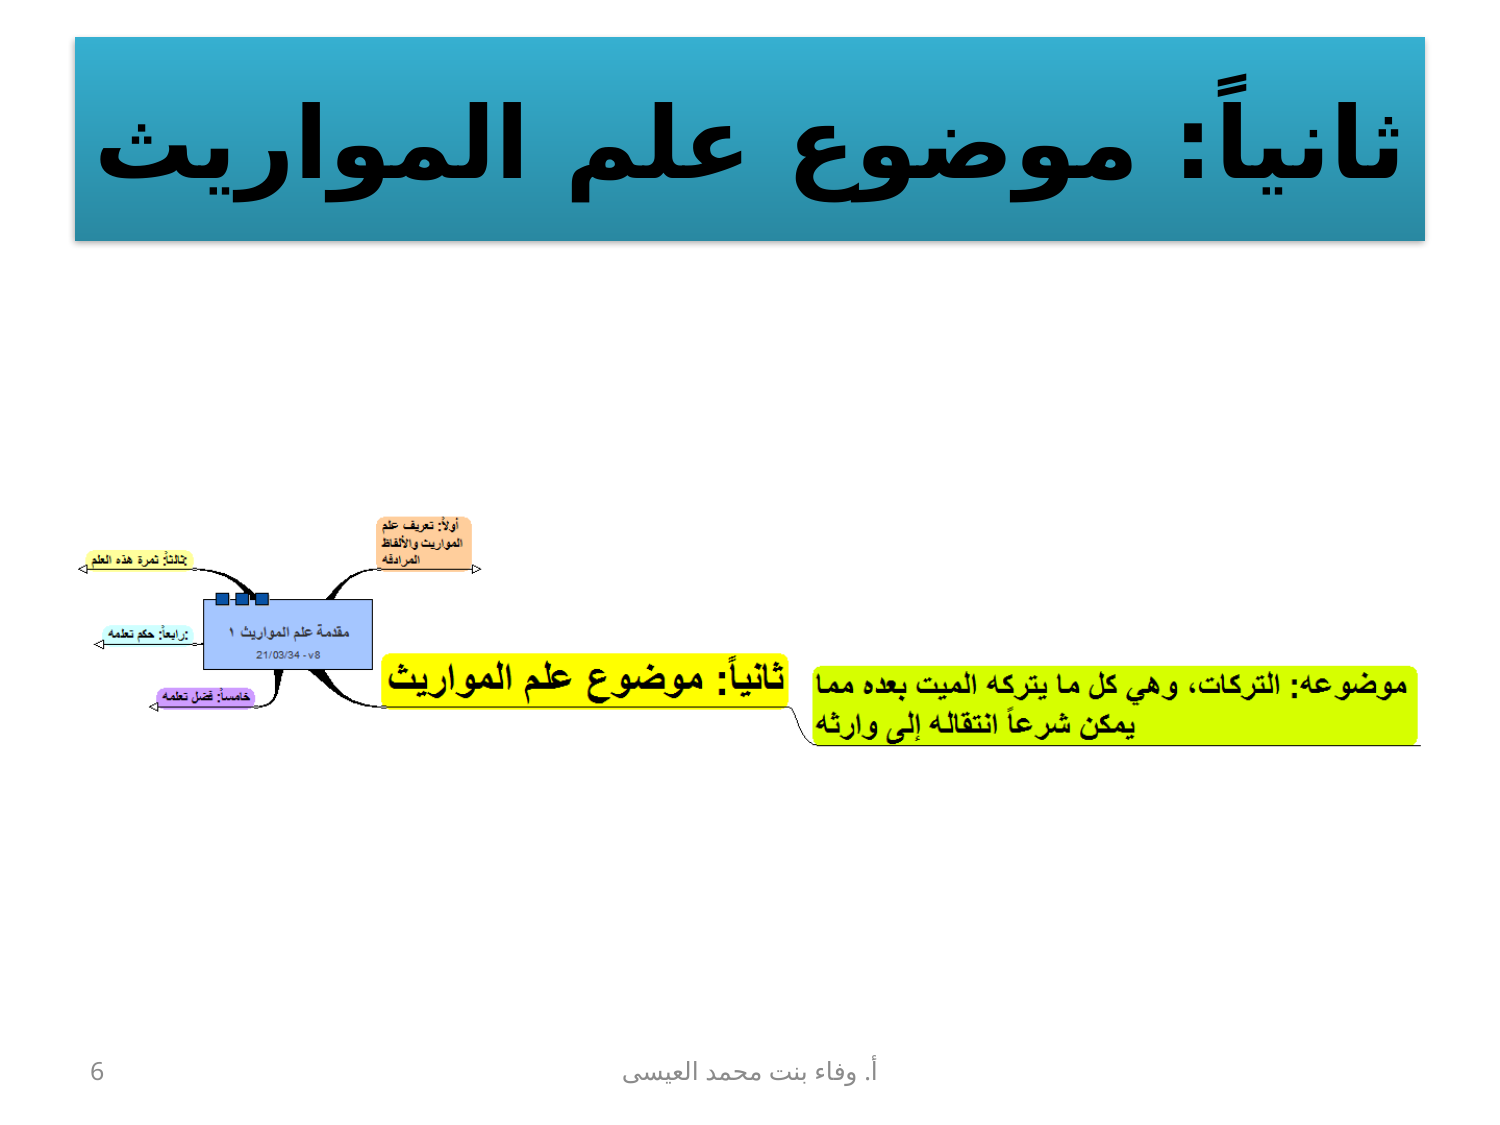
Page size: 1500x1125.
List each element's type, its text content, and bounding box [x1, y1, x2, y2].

title ثانياً: موضوع علم المواريث [75, 37, 1425, 241]
footer أ. وفاء بنت محمد العيسى [512, 1042, 988, 1103]
slide_number 6 [75, 1042, 425, 1103]
picture [74, 262, 1426, 1005]
